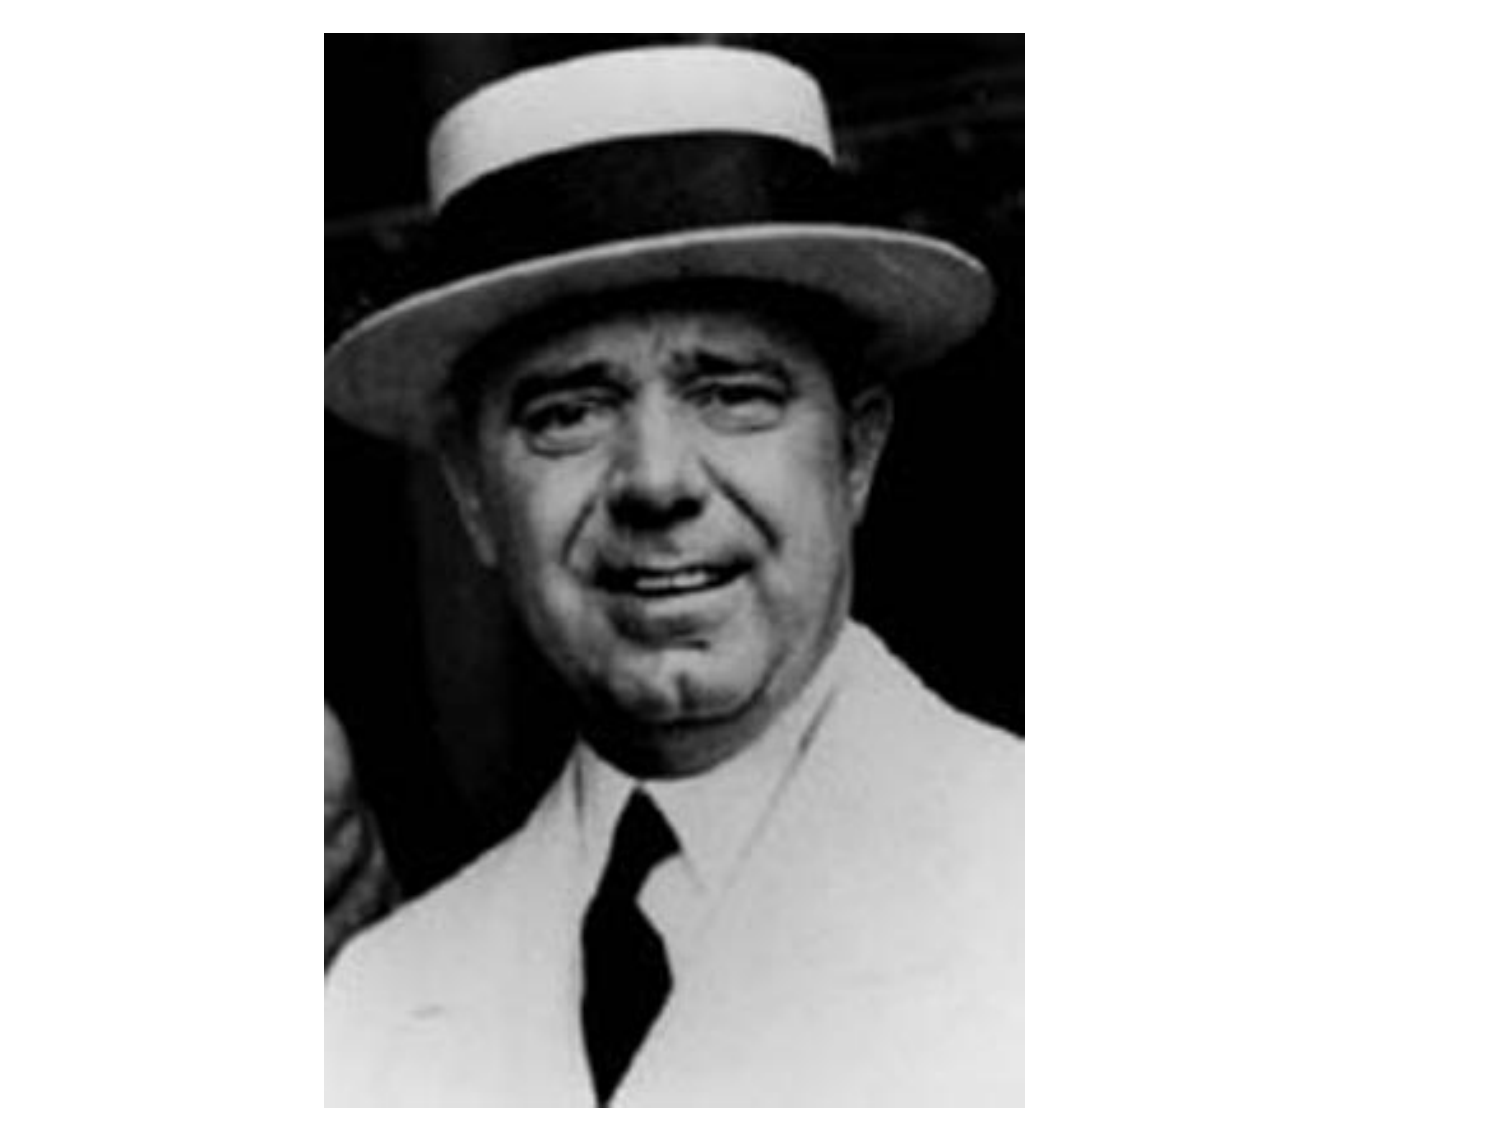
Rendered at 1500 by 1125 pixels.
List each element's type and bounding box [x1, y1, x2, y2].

picture [324, 32, 1026, 1108]
